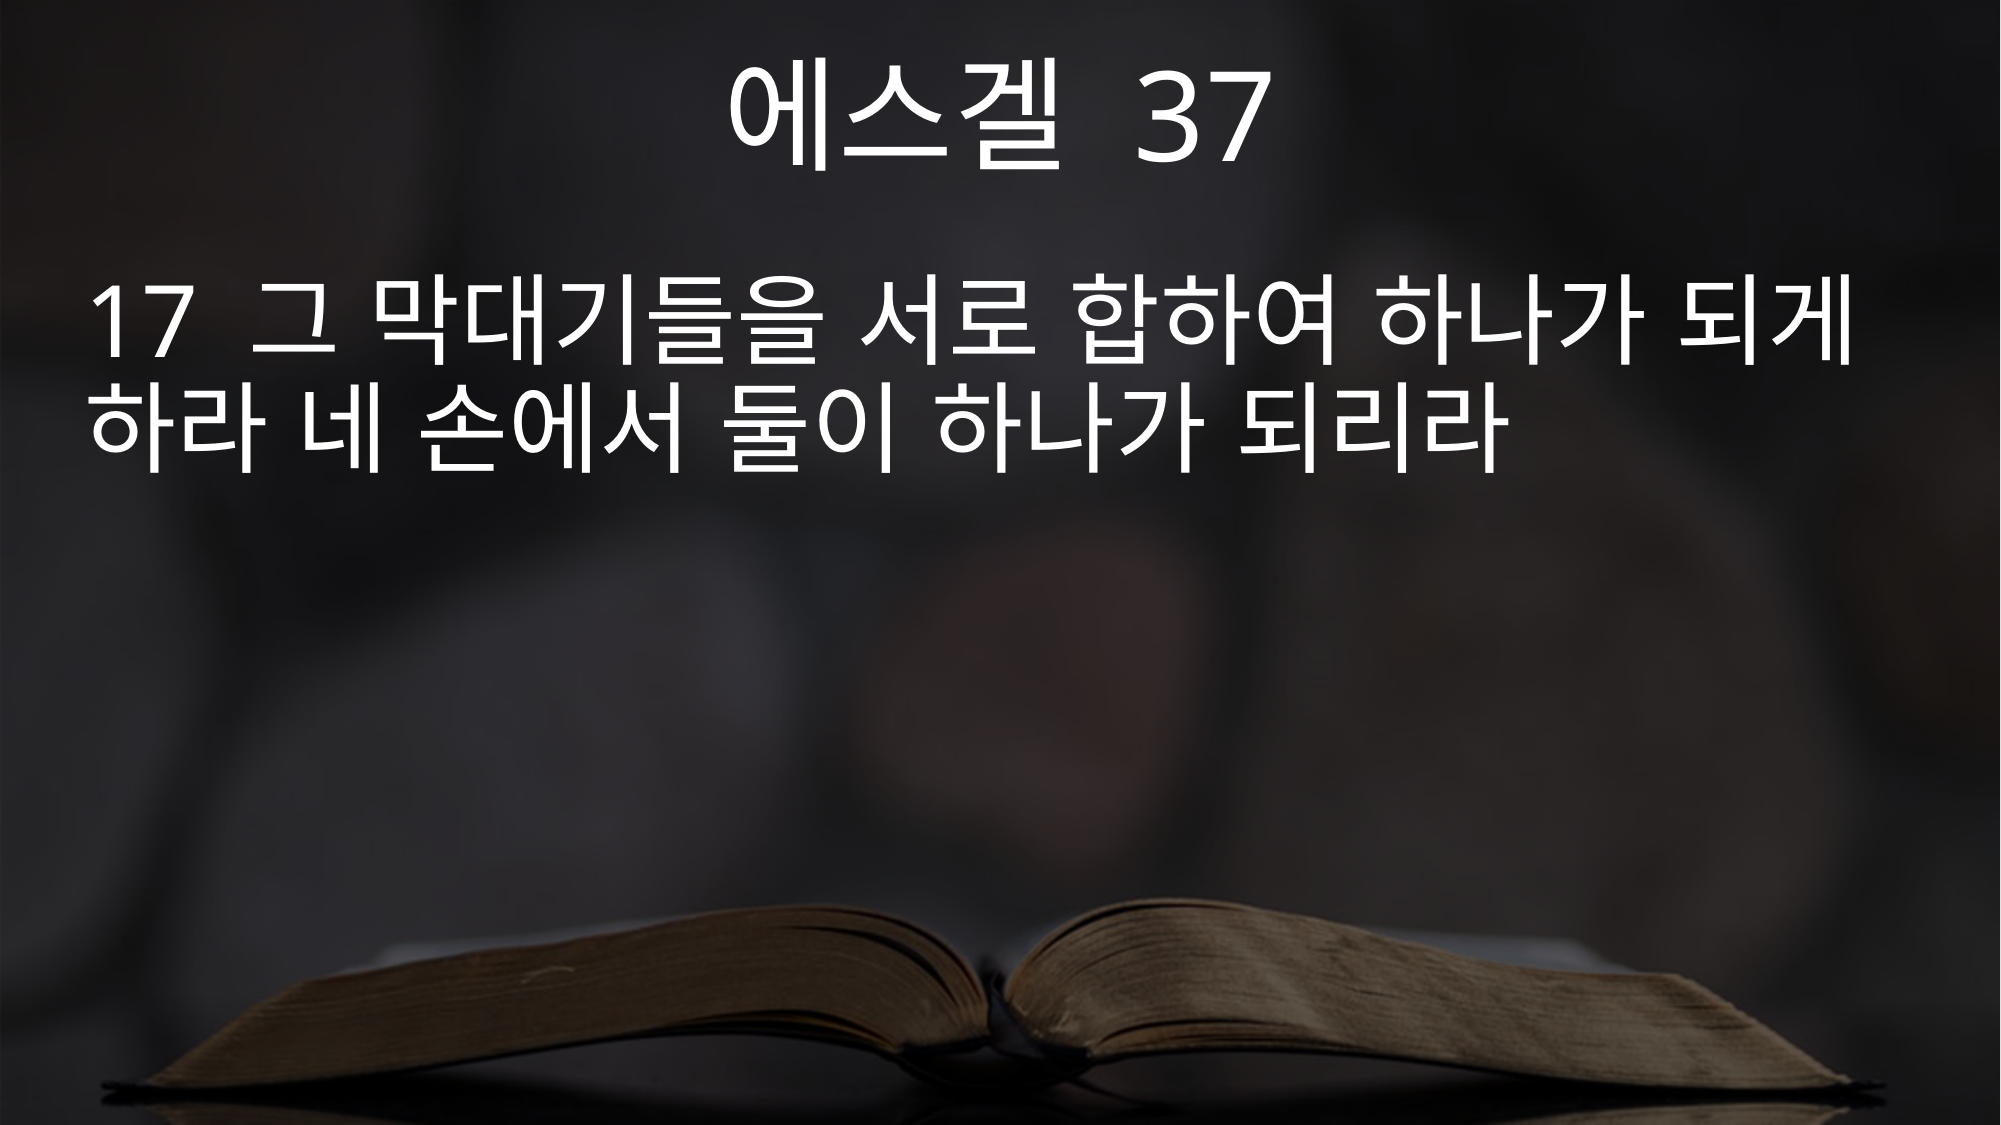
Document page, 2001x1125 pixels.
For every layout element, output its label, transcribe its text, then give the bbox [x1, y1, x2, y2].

picture [0, 0, 2001, 1125]
footer 에스겔 37 [0, 32, 2000, 192]
list 17 그 막대기들을 서로 합하여 하나가 되게 하라 네 손에서 둘이 하나가 되리라 [69, 263, 1953, 423]
